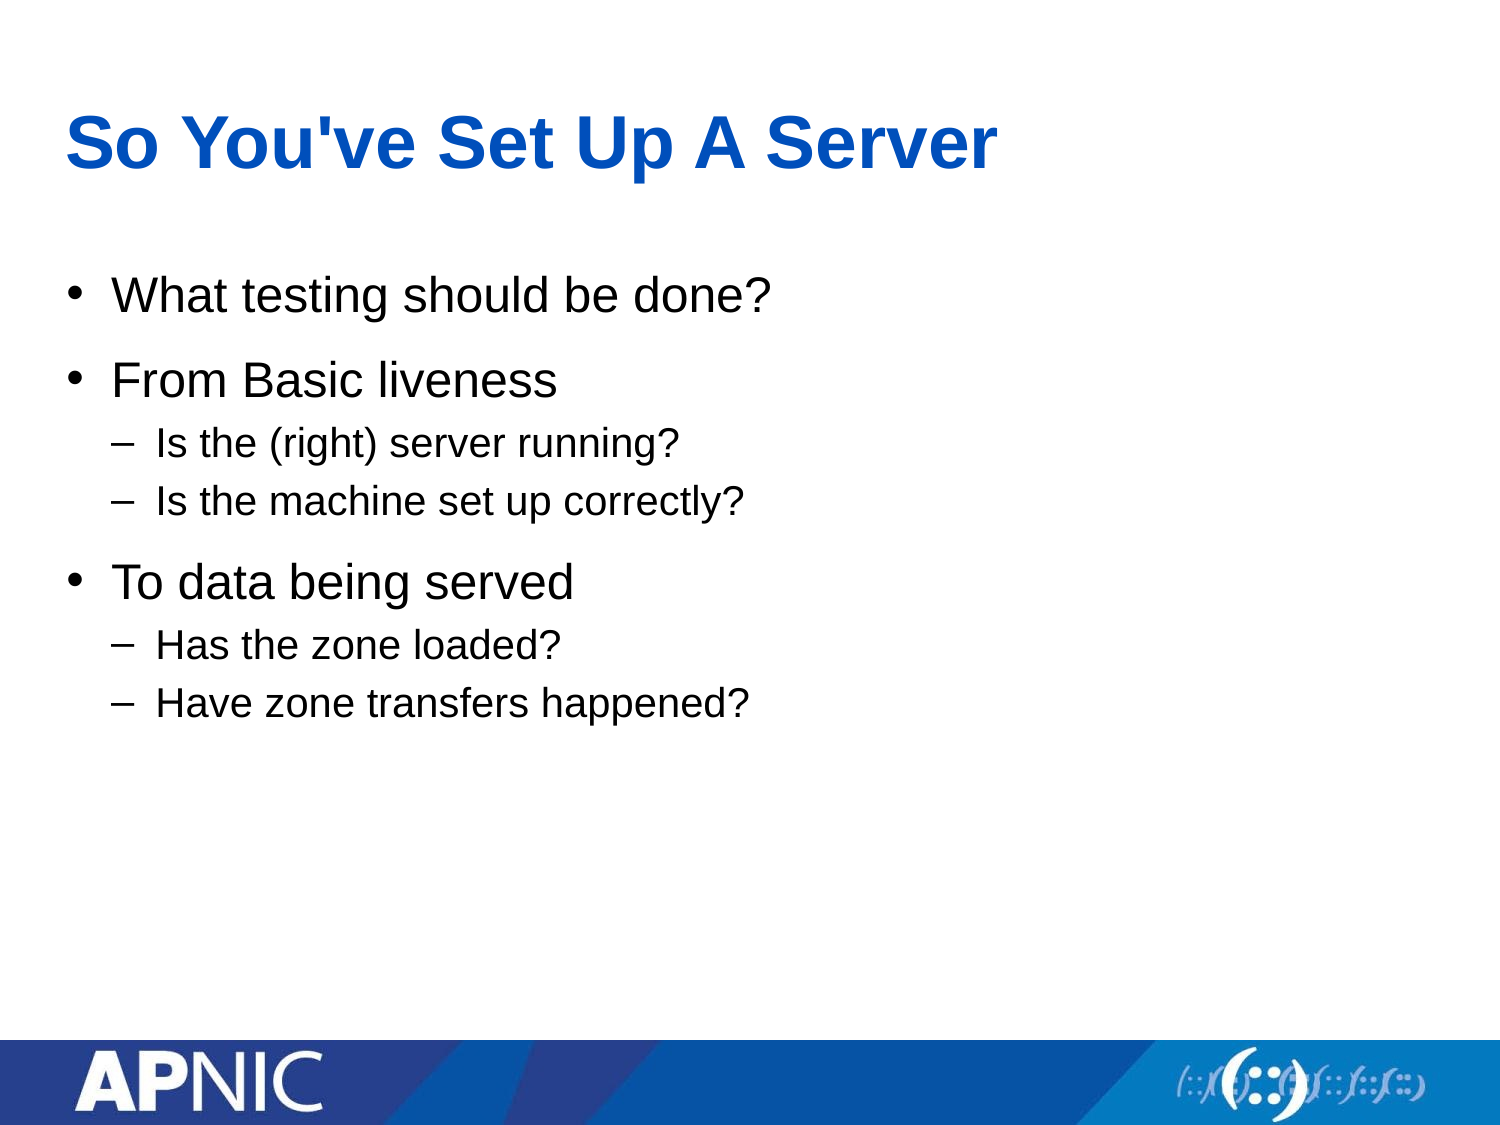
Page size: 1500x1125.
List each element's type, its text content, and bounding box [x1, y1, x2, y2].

picture [0, 1040, 1500, 1125]
list What testing should be done? From Basic liveness Is the (right) server running? Is the machine set up correctly? To data being served Has the zone loaded? Have zone transfers happened? [66, 262, 1437, 1012]
title So You've Set Up A Server [64, 45, 1436, 233]
